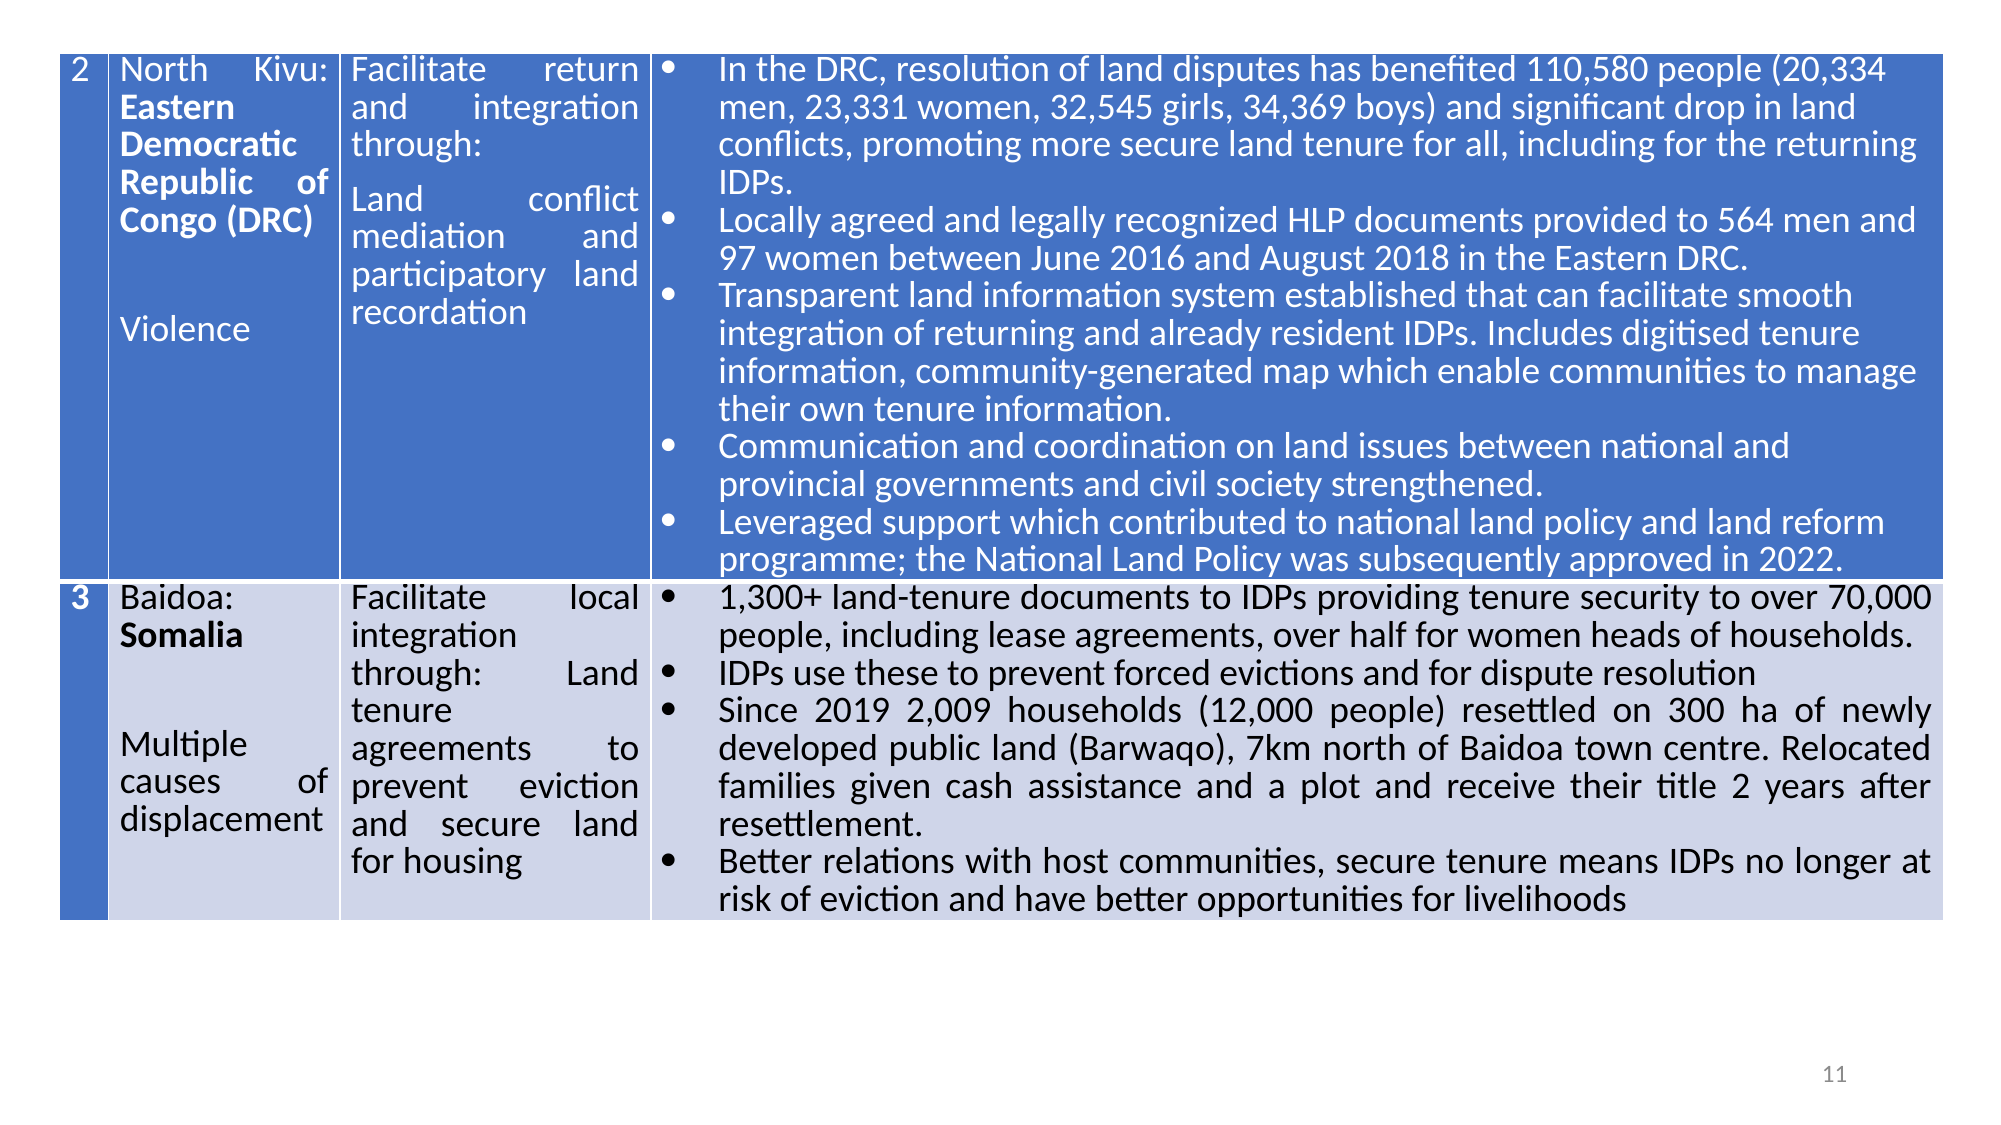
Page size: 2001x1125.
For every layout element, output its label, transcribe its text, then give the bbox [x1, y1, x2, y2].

slide_number 11 [1412, 1042, 1863, 1103]
table_header North Kivu: Eastern Democratic Republic of Congo (DRC) Violence [109, 54, 339, 579]
table_cell Facilitate local integration through: Land tenure agreements to prevent eviction and secure land for housing [341, 584, 650, 920]
table_header Facilitate return and integration through: Land conflict mediation and participatory land recordation [341, 54, 650, 579]
table_cell 1,300+ land-tenure documents to IDPs providing tenure security to over 70,000 people, including lease agreements, over half for women heads of households. IDPs use these to prevent forced evictions and for dispute resolution Since 2019 2,009 households (12,000 people) resettled on 300 ha of newly developed public land (Barwaqo), 7km north of Baidoa town centre. Relocated families given cash assistance and a plot and receive their title 2 years after resettlement. Better relations with host communities, secure tenure means IDPs no longer at risk of eviction and have better opportunities for livelihoods [652, 584, 1943, 920]
table_header 2 [60, 54, 108, 579]
table_header In the DRC, resolution of land disputes has benefited 110,580 people (20,334 men, 23,331 women, 32,545 girls, 34,369 boys) and significant drop in land conflicts, promoting more secure land tenure for all, including for the returning IDPs. Locally agreed and legally recognized HLP documents provided to 564 men and 97 women between June 2016 and August 2018 in the Eastern DRC. Transparent land information system established that can facilitate smooth integration of returning and already resident IDPs. Includes digitised tenure information, community-generated map which enable communities to manage their own tenure information. Communication and coordination on land issues between national and provincial governments and civil society strengthened. Leveraged support which contributed to national land policy and land reform programme; the National Land Policy was subsequently approved in 2022. [652, 54, 1943, 579]
table_cell 3 [60, 584, 108, 920]
table_cell Baidoa: Somalia Multiple causes of displacement [109, 584, 339, 920]
